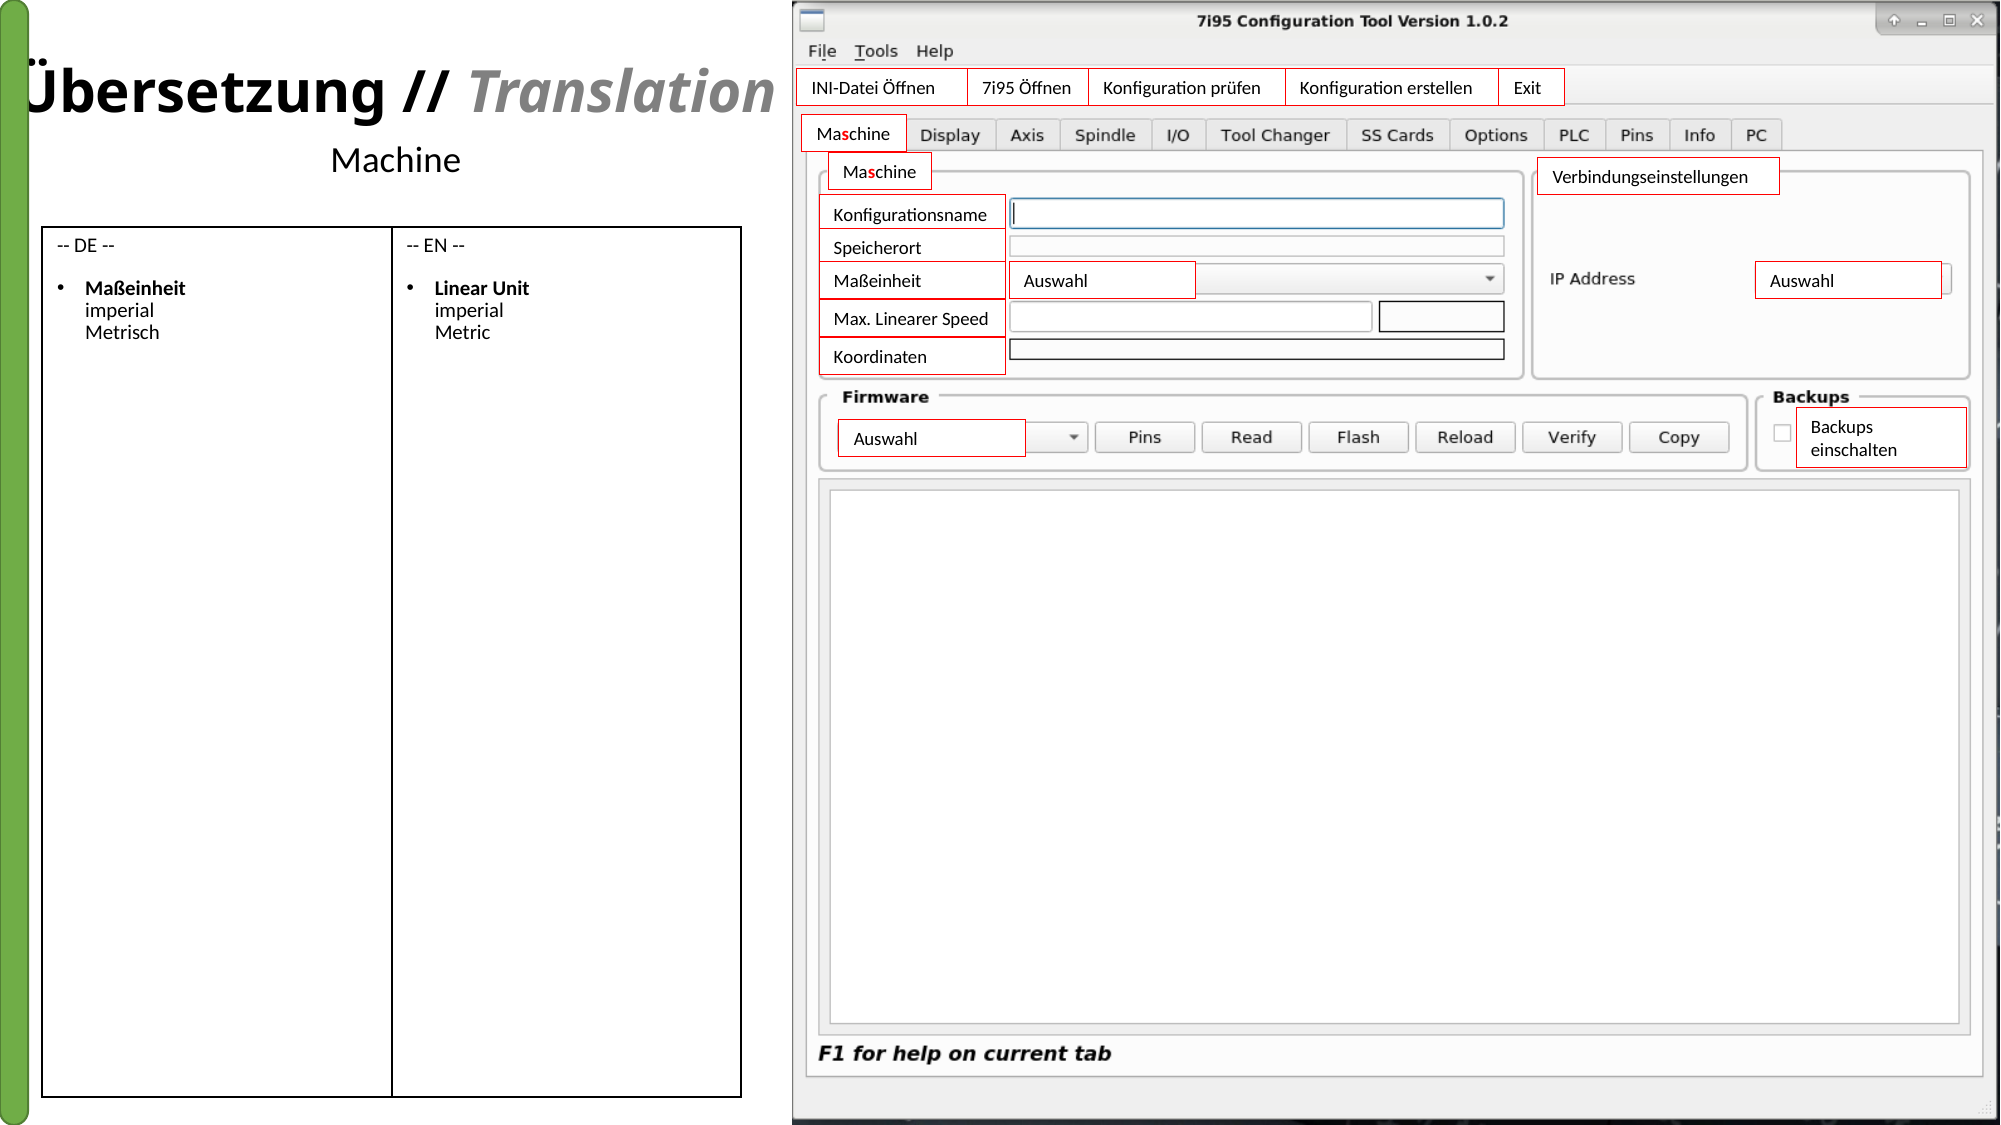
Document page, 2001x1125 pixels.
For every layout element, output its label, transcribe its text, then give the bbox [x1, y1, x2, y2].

title Übersetzung // Translation [22, 0, 792, 132]
subtitle Machine [30, 132, 792, 189]
picture [792, 0, 2000, 1125]
text_box -- DE -- Maßeinheit imperial Metrisch [41, 226, 391, 1098]
text_box [0, 0, 30, 1125]
text_box -- EN -- Linear Unit imperial Metric [391, 226, 742, 1098]
